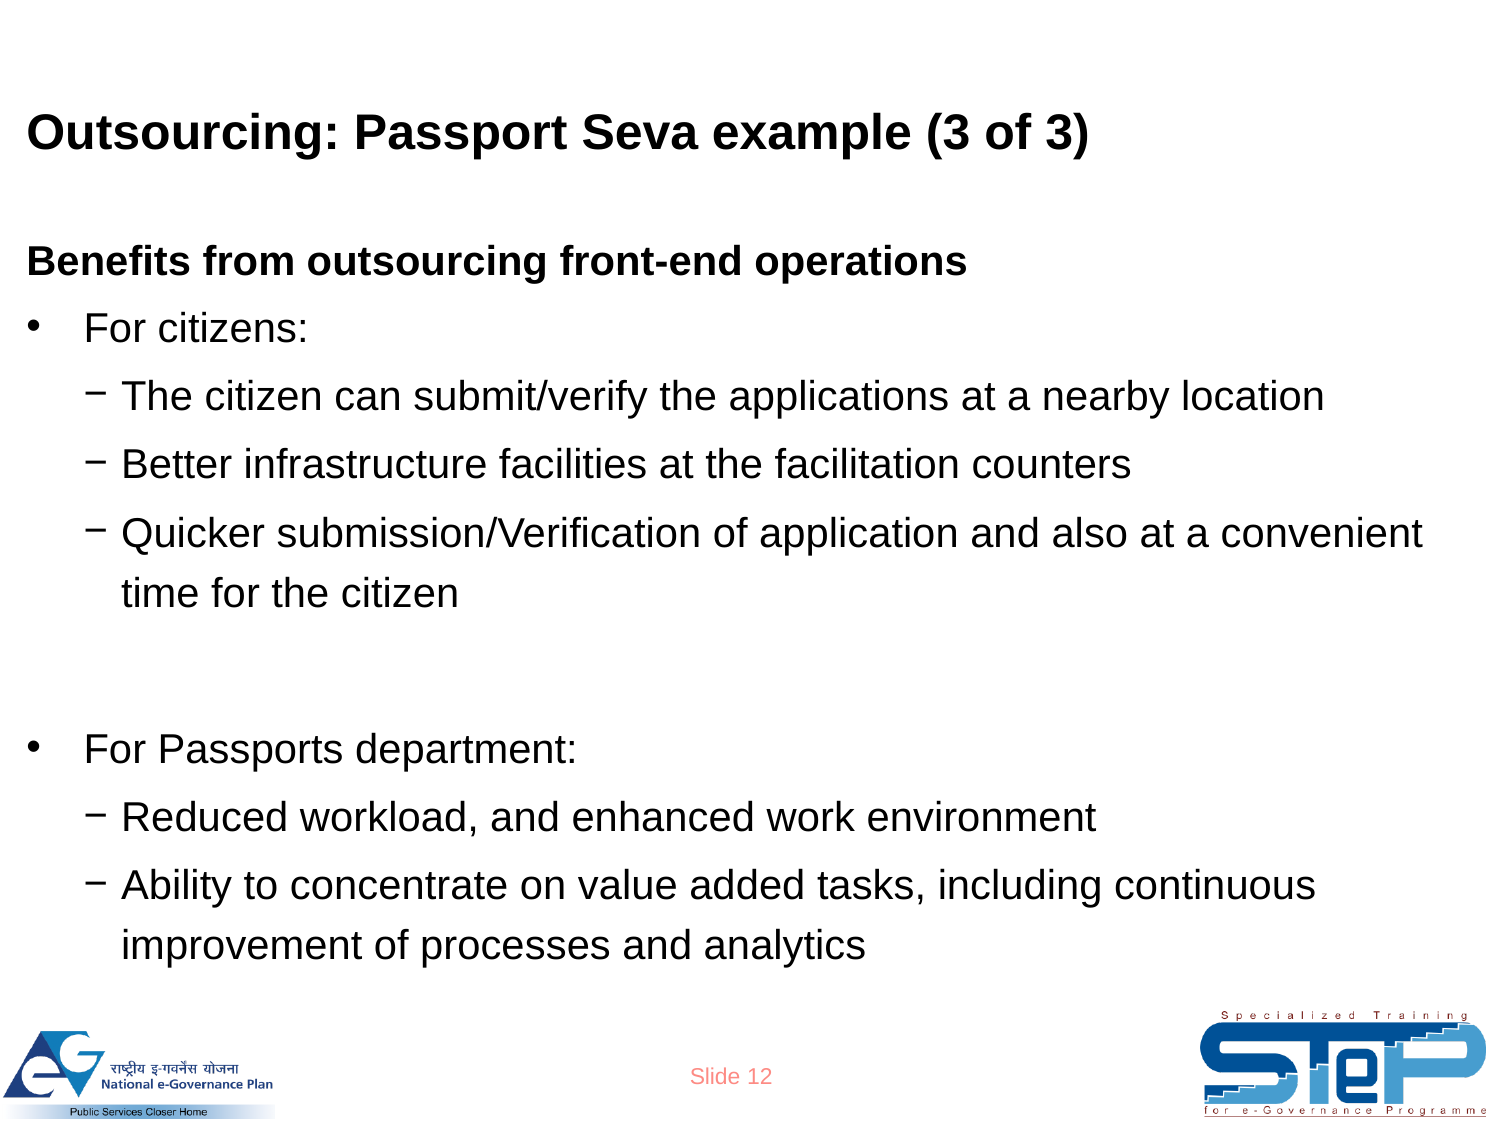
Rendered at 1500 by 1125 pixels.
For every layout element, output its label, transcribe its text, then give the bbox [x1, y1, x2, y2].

picture [1200, 1011, 1486, 1117]
picture [2, 1031, 275, 1119]
title Outsourcing: Passport Seva example (3 of 3) [26, 99, 1472, 224]
list Benefits from outsourcing front-end operations For citizens: The citizen can submit/verify the applications at a nearby location Better infrastructure facilities at the facilitation counters Quicker submission/Verification of application and also at a convenient time for the citizen For Passports department: Reduced workload, and enhanced work environment Ability to concentrate on value added tasks, including continuous improvement of processes and analytics [26, 223, 1437, 1041]
